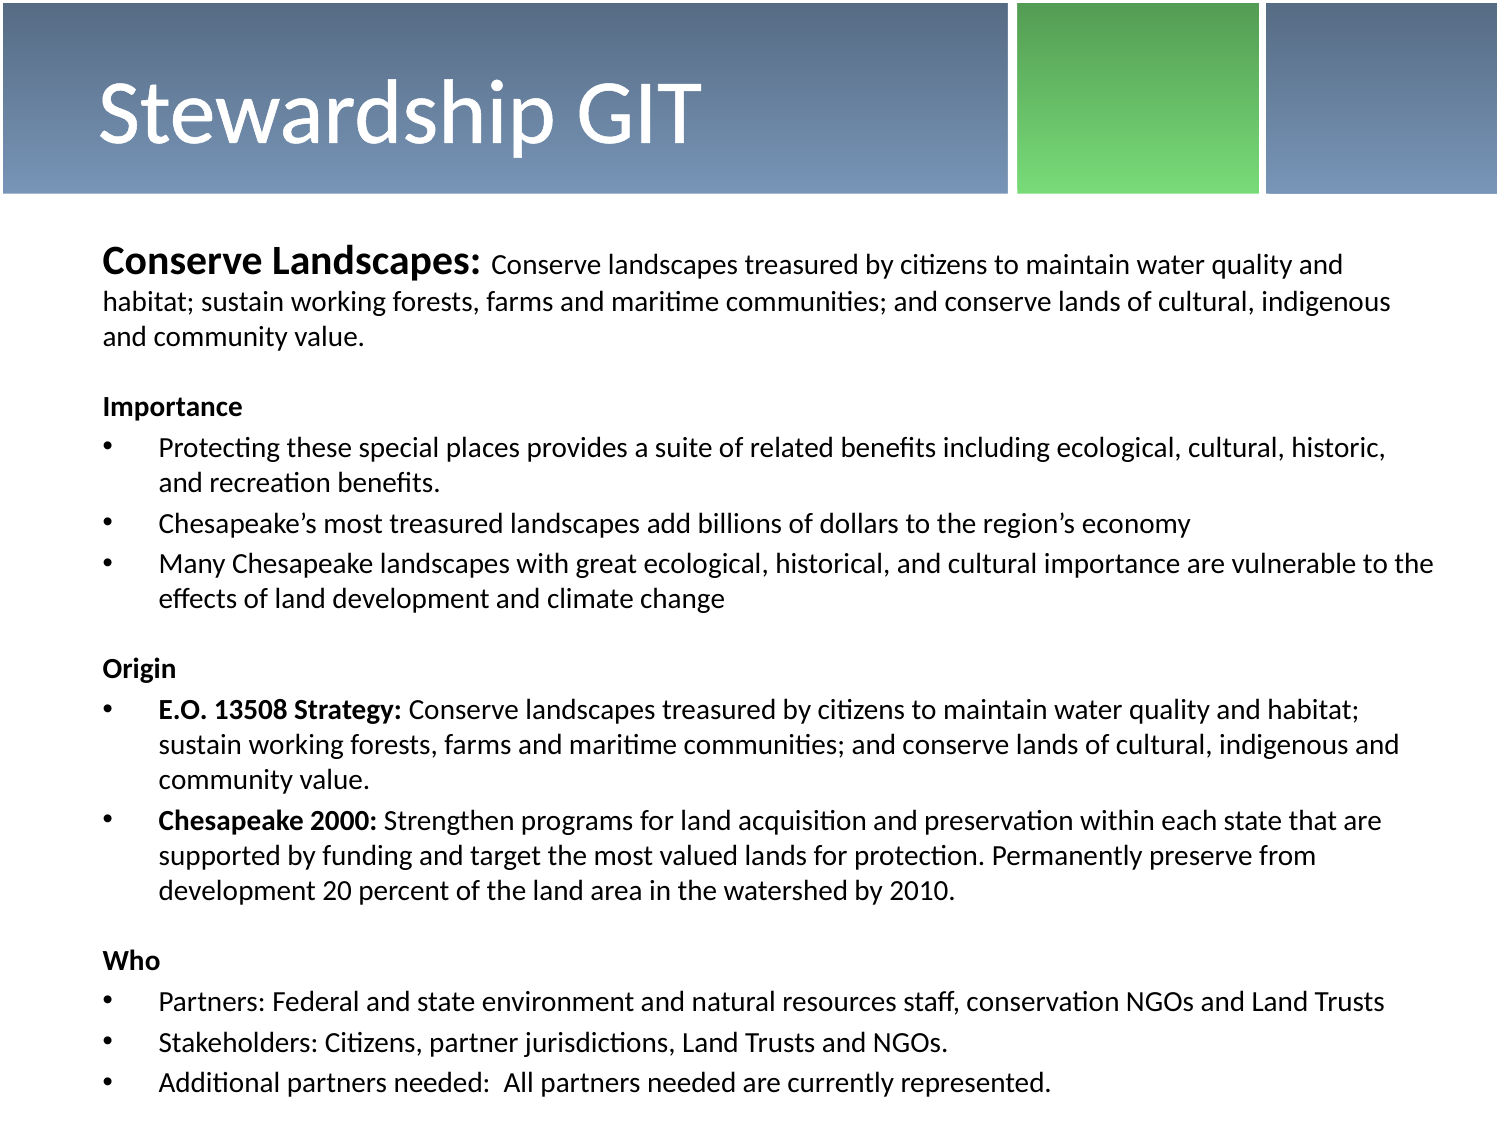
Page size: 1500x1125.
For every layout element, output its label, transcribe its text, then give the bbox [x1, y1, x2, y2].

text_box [0, 0, 1500, 201]
list Conserve Landscapes: Conserve landscapes treasured by citizens to maintain water quality and habitat; sustain working forests, farms and maritime communities; and conserve lands of cultural, indigenous and community value. Importance Protecting these special places provides a suite of related benefits including ecological, cultural, historic, and recreation benefits. Chesapeake’s most treasured landscapes add billions of dollars to the region’s economy Many Chesapeake landscapes with great ecological, historical, and cultural importance are vulnerable to the effects of land development and climate change Origin E.O. 13508 Strategy: Conserve landscapes treasured by citizens to maintain water quality and habitat; sustain working forests, farms and maritime communities; and conserve lands of cultural, indigenous and community value. Chesapeake 2000: Strengthen programs for land acquisition and preservation within each state that are supported by funding and target the most valued lands for protection. Permanently preserve from development 20 percent of the land area in the watershed by 2010. Who Partners: Federal and state environment and natural resources staff, conservation NGOs and Land Trusts Stakeholders: Citizens, partner jurisdictions, Land Trusts and NGOs. Additional partners needed: All partners needed are currently represented. [87, 224, 1450, 1125]
